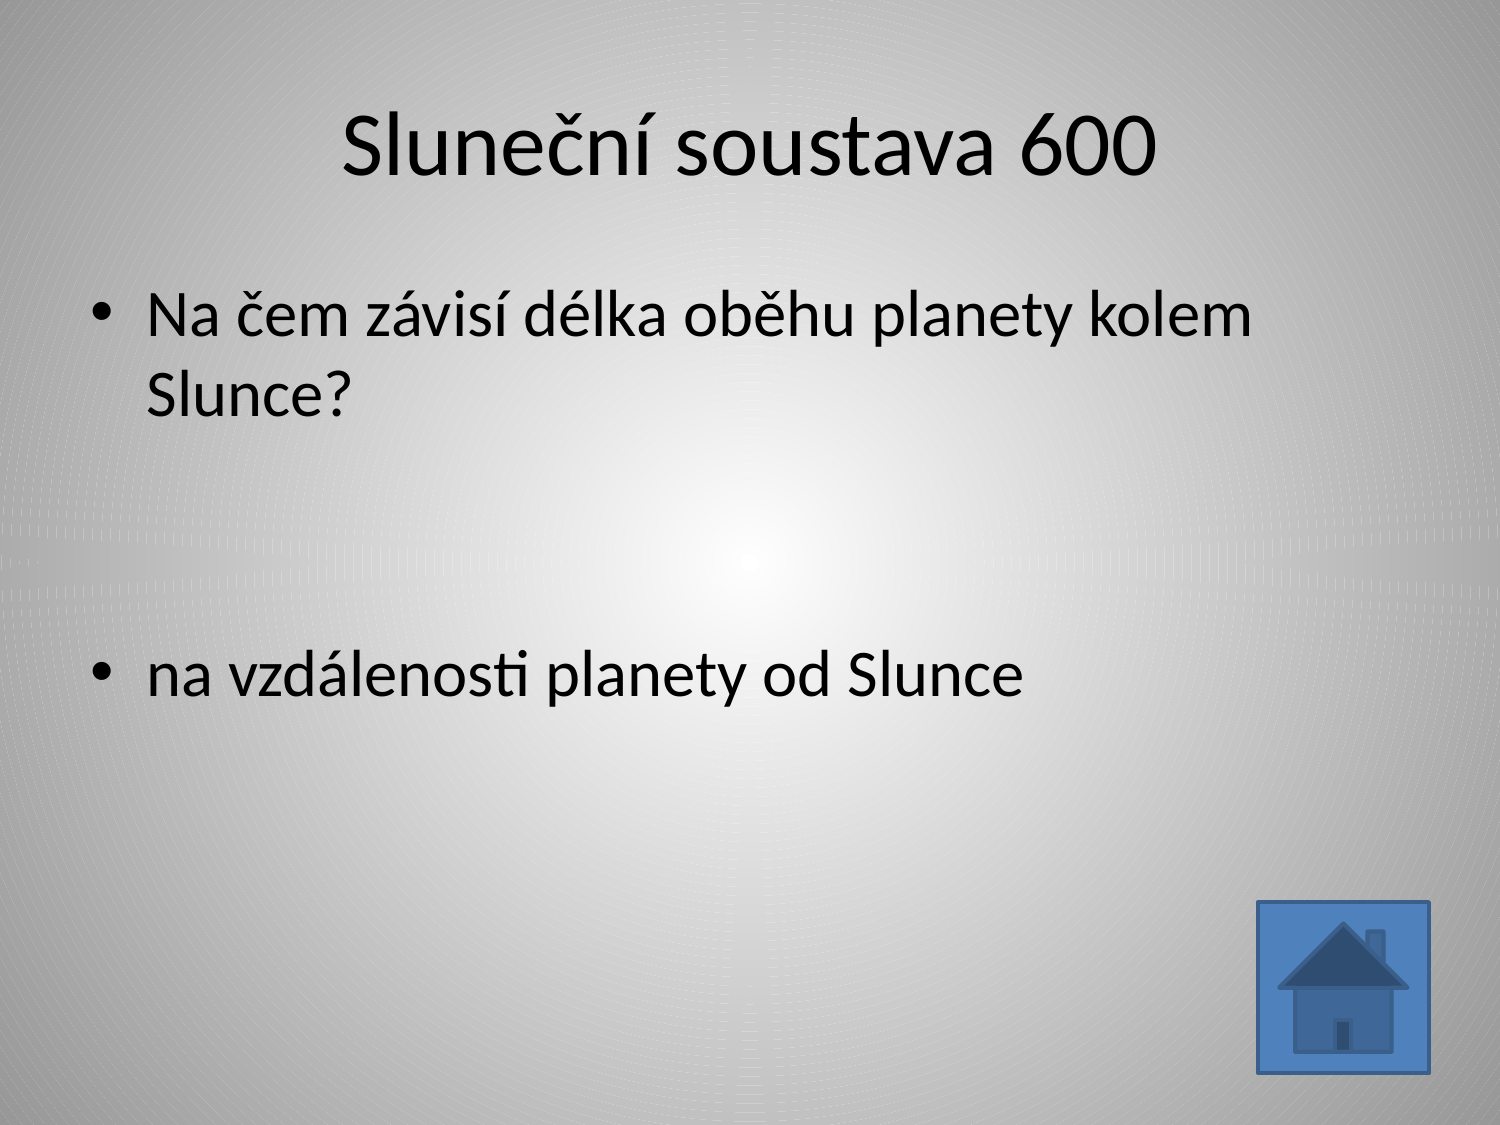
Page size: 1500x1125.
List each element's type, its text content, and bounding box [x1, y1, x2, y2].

title Sluneční soustava 600 [75, 45, 1425, 233]
text_box [1256, 900, 1431, 1075]
list Na čem závisí délka oběhu planety kolem Slunce? na vzdálenosti planety od Slunce [75, 262, 1425, 1005]
